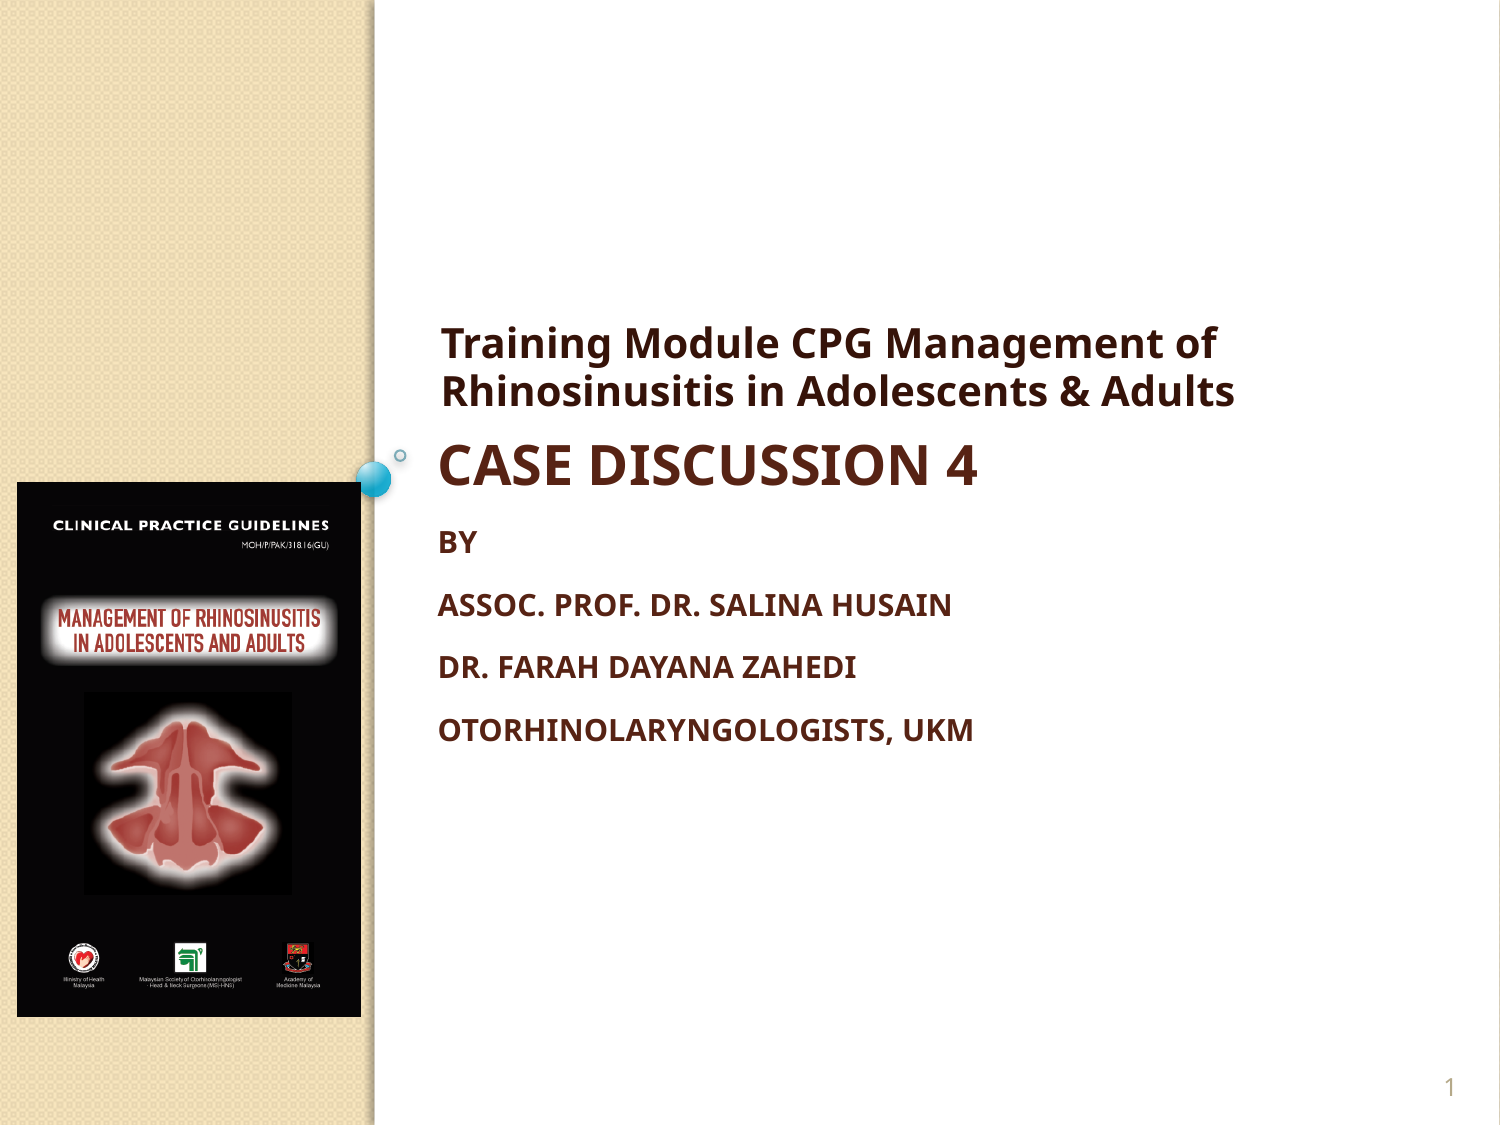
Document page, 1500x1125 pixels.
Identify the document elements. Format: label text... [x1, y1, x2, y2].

title CASE DISCUSSION 4 by AssOC. Prof. Dr. Salina Husain Dr. Farah Dayana Zahedi OTORHINOLARYNGOLOGISTS, UKM [422, 426, 1473, 917]
picture [367, 489, 374, 495]
list Training Module CPG Management of Rhinosinusitis in Adolescents & Adults [422, 174, 1473, 423]
picture [17, 482, 361, 1017]
slide_number 1 [1413, 1034, 1488, 1113]
